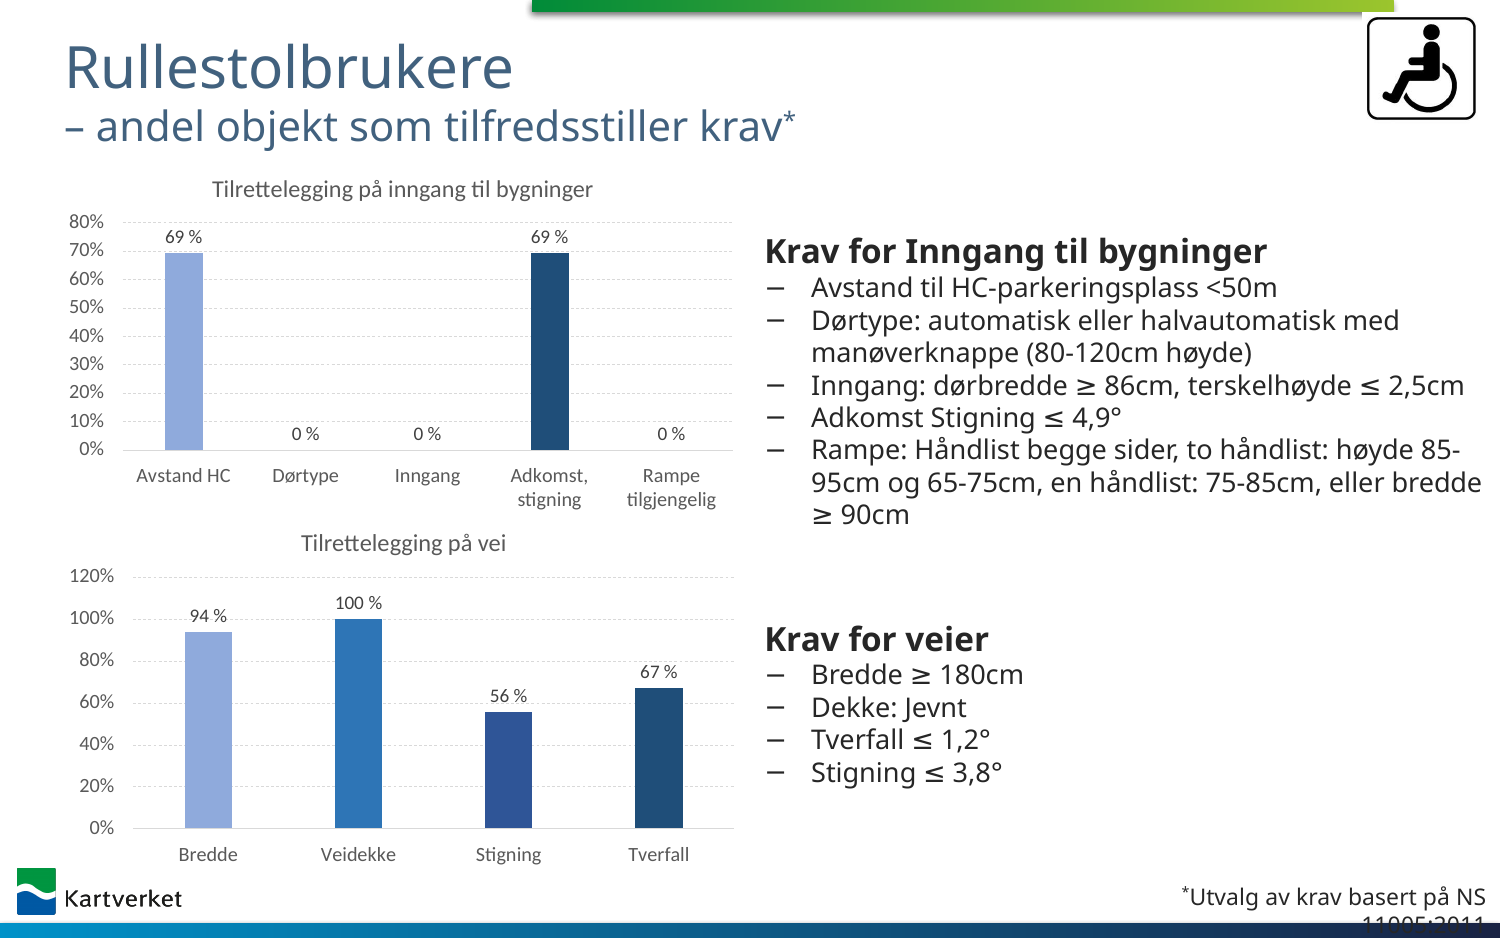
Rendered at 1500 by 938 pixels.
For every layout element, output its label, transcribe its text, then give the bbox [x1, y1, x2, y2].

picture [1362, 12, 1481, 126]
text_box Krav for veier Bredde ≥ 180cm Dekke: Jevnt Tverfall ≤ 1,2° Stigning ≤ 3,8° [749, 610, 1500, 795]
text_box Rullestolbrukere – andel objekt som tilfredsstiller krav* [49, 25, 1431, 158]
picture [62, 520, 746, 874]
text_box *Utvalg av krav basert på NS 11005:2011 [1068, 873, 1500, 938]
picture [62, 166, 744, 519]
text_box Krav for Inngang til bygninger Avstand til HC-parkeringsplass <50m Dørtype: automatisk eller halvautomatisk med manøverknappe (80-120cm høyde) Inngang: dørbredde ≥ 86cm, terskelhøyde ≤ 2,5cm Adkomst Stigning ≤ 4,9° Rampe: Håndlist begge sider, to håndlist: høyde 85-95cm og 65-75cm, en håndlist: 75-85cm, eller bredde ≥ 90cm [749, 223, 1500, 538]
